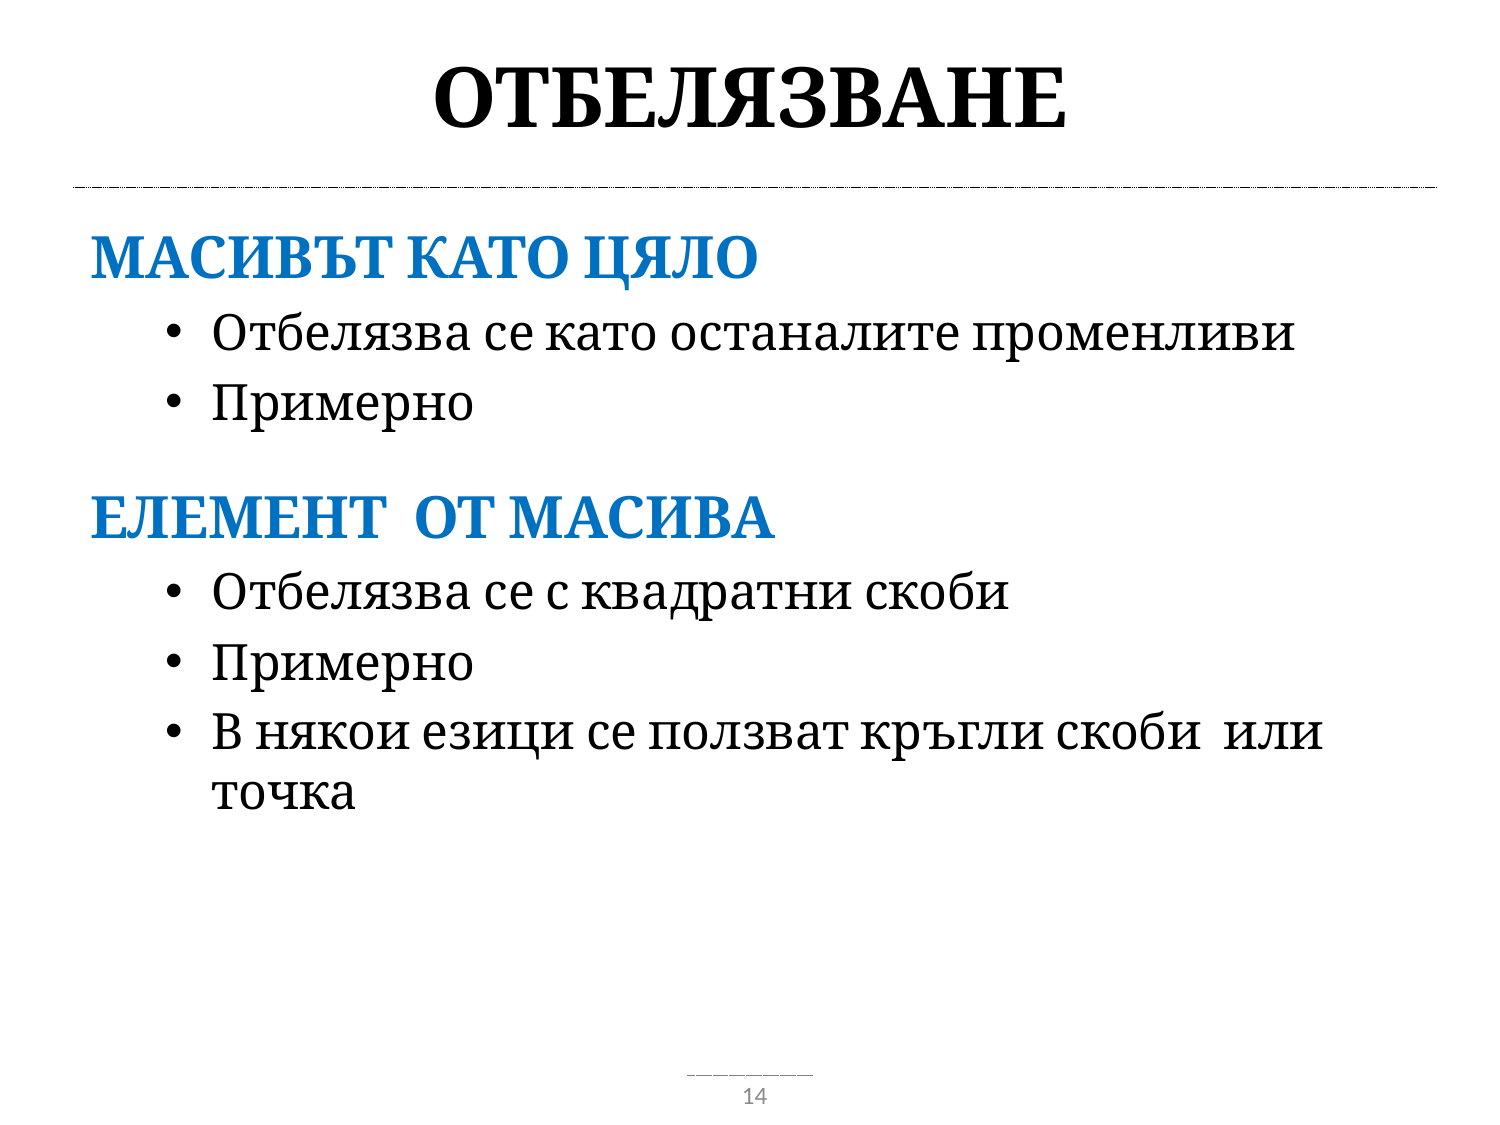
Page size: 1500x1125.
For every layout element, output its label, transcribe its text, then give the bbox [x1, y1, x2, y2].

slide_number 14 [579, 1065, 930, 1125]
title Отбелязване [0, 0, 1500, 188]
